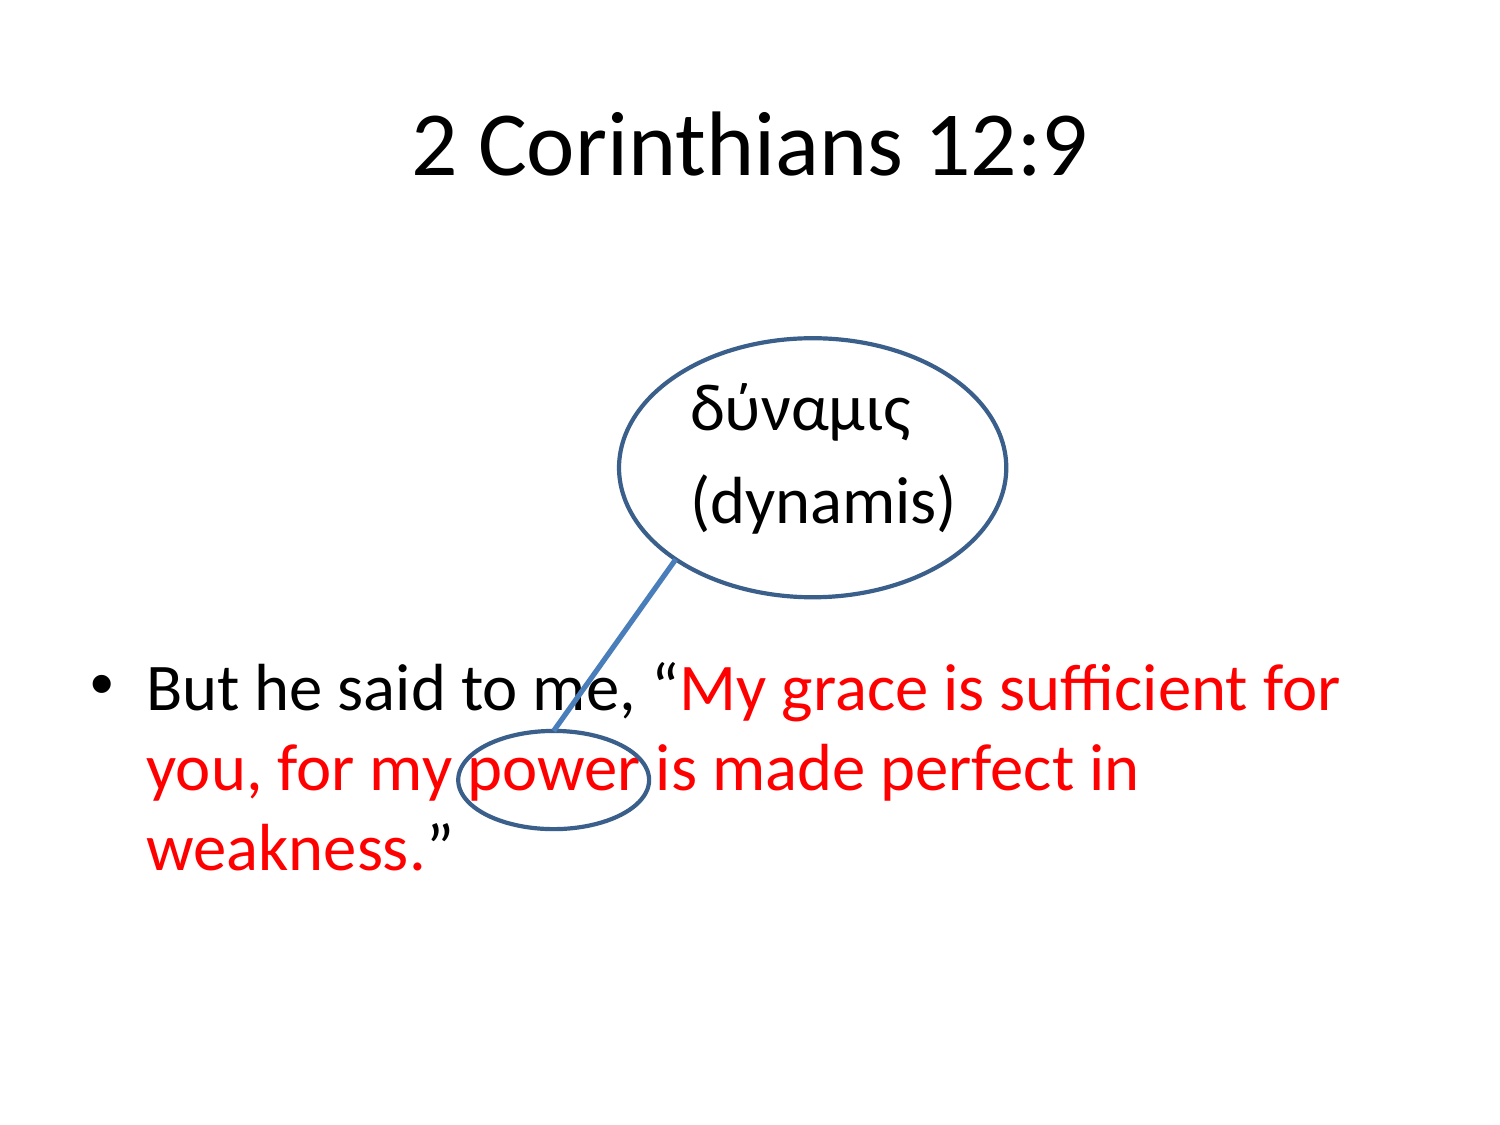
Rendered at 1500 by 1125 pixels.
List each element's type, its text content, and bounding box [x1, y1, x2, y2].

list δύναμις (dynamis) But he said to me, “My grace is sufficient for you, for my power is made perfect in weakness.” [75, 262, 1425, 1005]
text_box [456, 728, 652, 832]
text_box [553, 559, 677, 732]
title 2 Corinthians 12:9 [75, 45, 1425, 233]
text_box [616, 336, 1009, 600]
